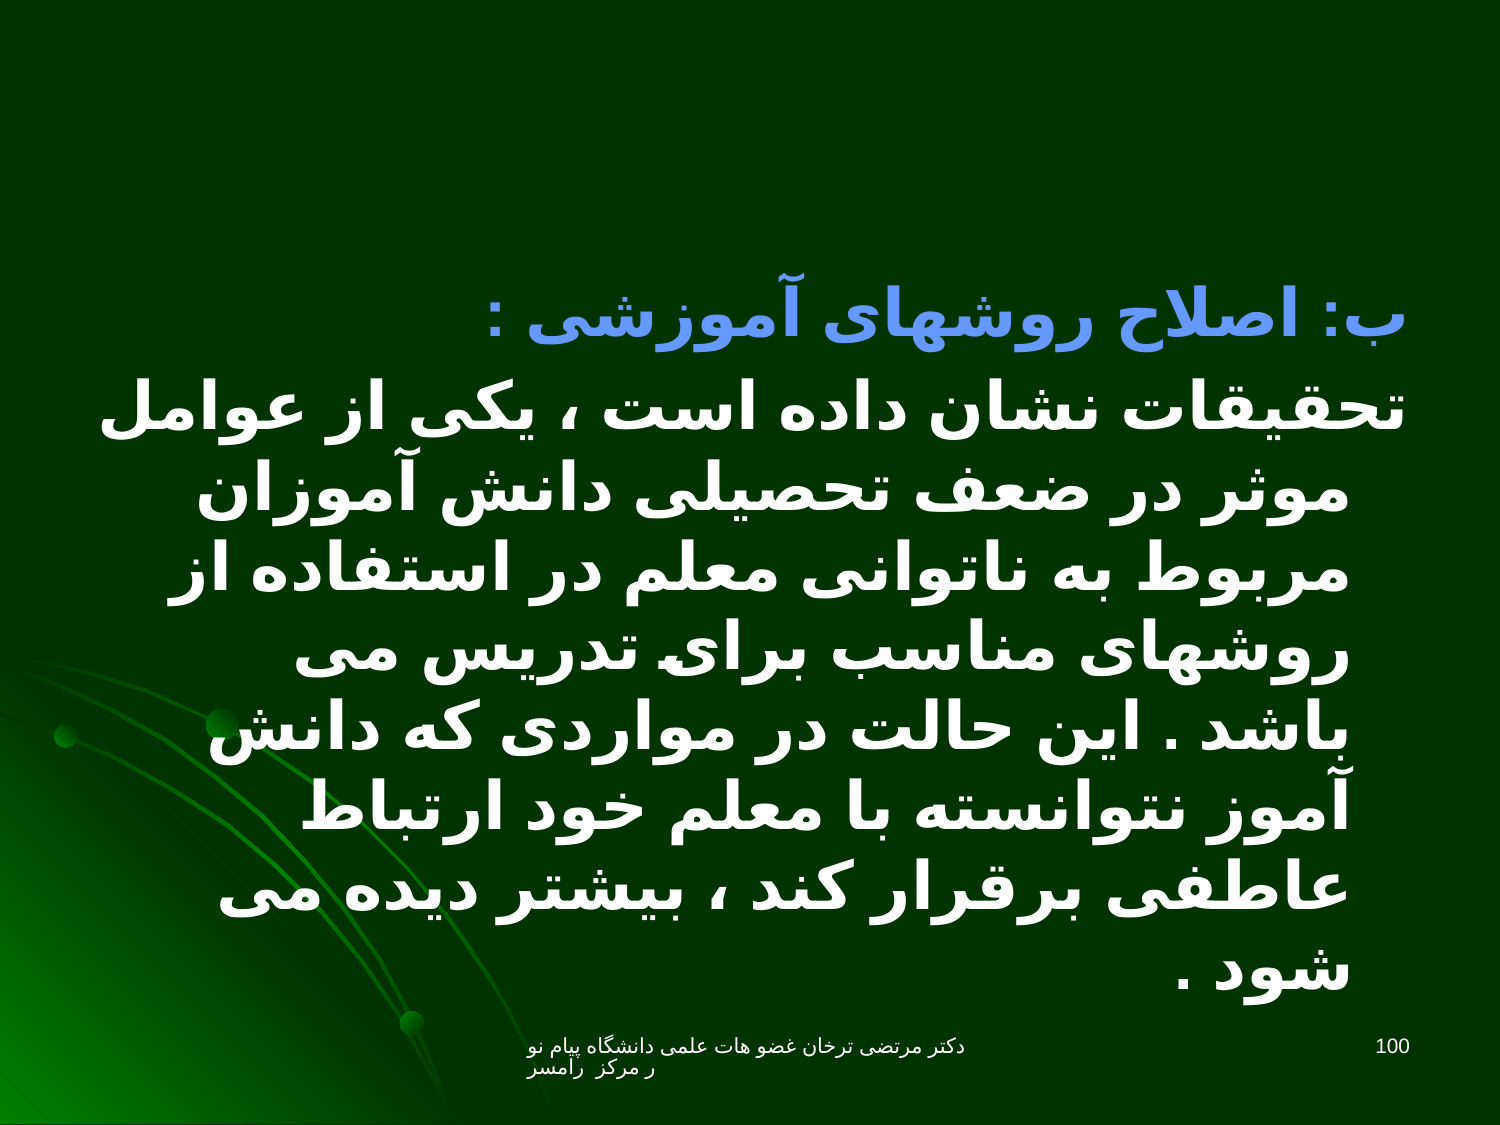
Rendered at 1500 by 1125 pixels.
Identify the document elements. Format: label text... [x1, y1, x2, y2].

slide_number 100 [1074, 1024, 1426, 1101]
footer دکتر مرتضی ترخان غضو هات علمی دانشگاه پیام نور مرکز رامسر [512, 1024, 988, 1101]
list ب: اصلاح روشهای آموزشی : تحقیقات نشان داده است ، یکی از عوامل موثر در ضعف تحصیلی دانش آموزان مربوط به ناتوانی معلم در استفاده از روشهای مناسب برای تدریس می باشد . این حالت در مواردی که دانش آموز نتوانسته با معلم خود ارتباط عاطفی برقرار کند ، بیشتر دیده می شود . [74, 262, 1426, 1006]
